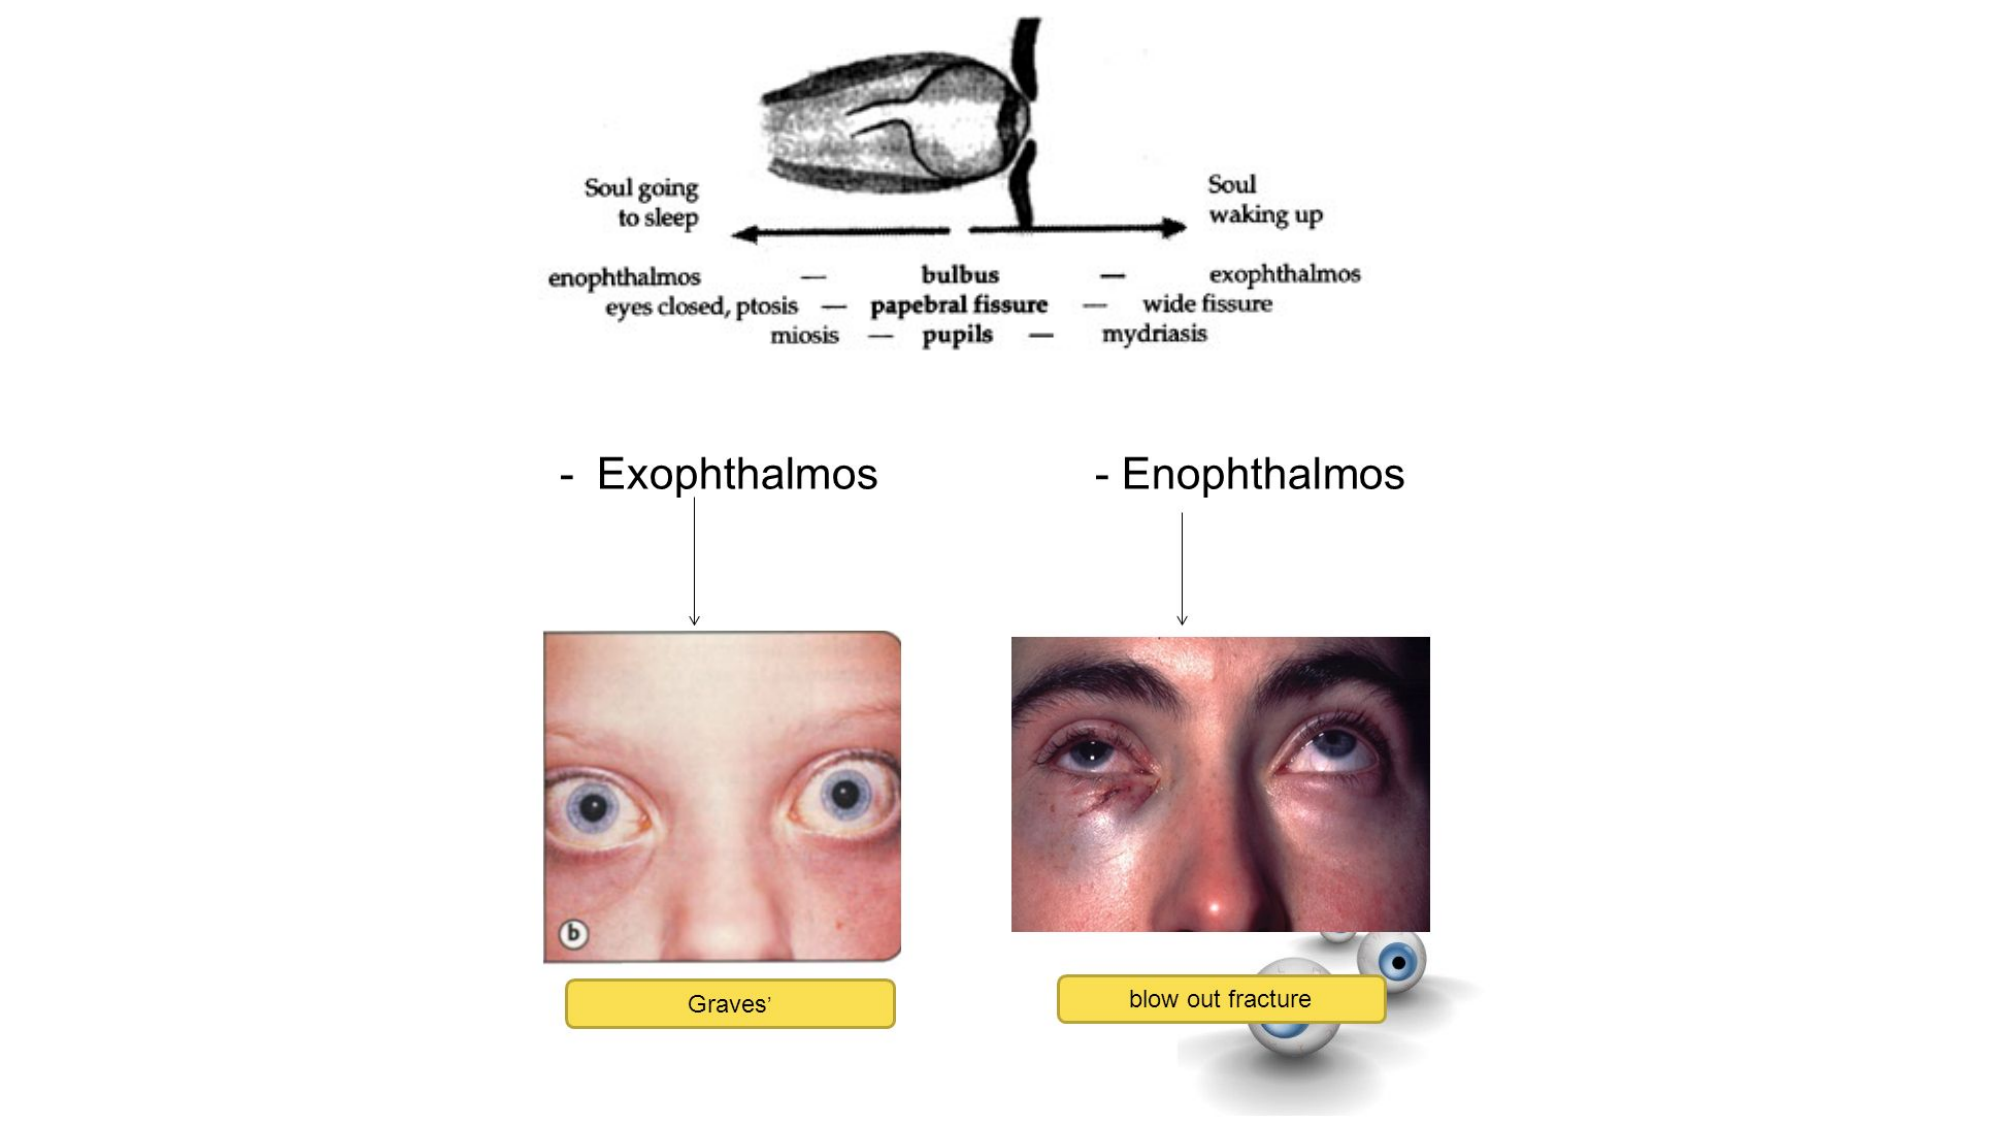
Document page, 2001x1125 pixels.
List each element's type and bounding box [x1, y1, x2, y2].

list [499, 382, 1491, 1125]
picture [537, 0, 1372, 363]
